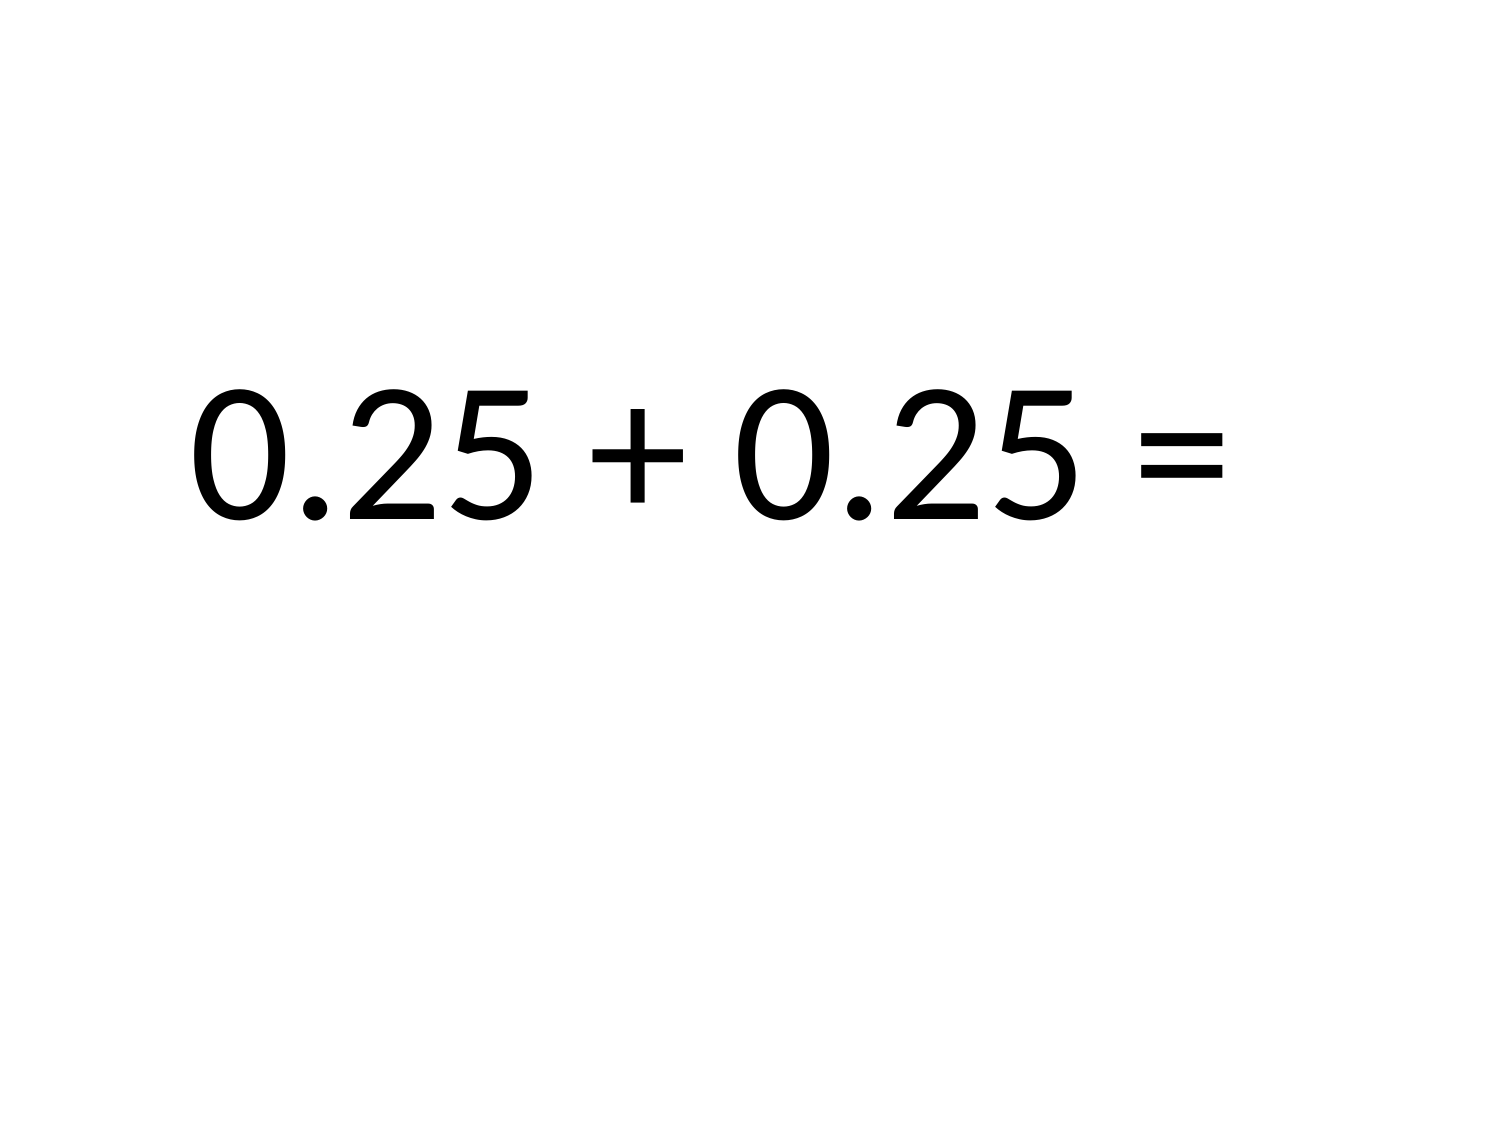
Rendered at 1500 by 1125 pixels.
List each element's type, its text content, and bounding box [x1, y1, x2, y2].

text_box 0.25 + 0.25 = [174, 312, 1388, 568]
